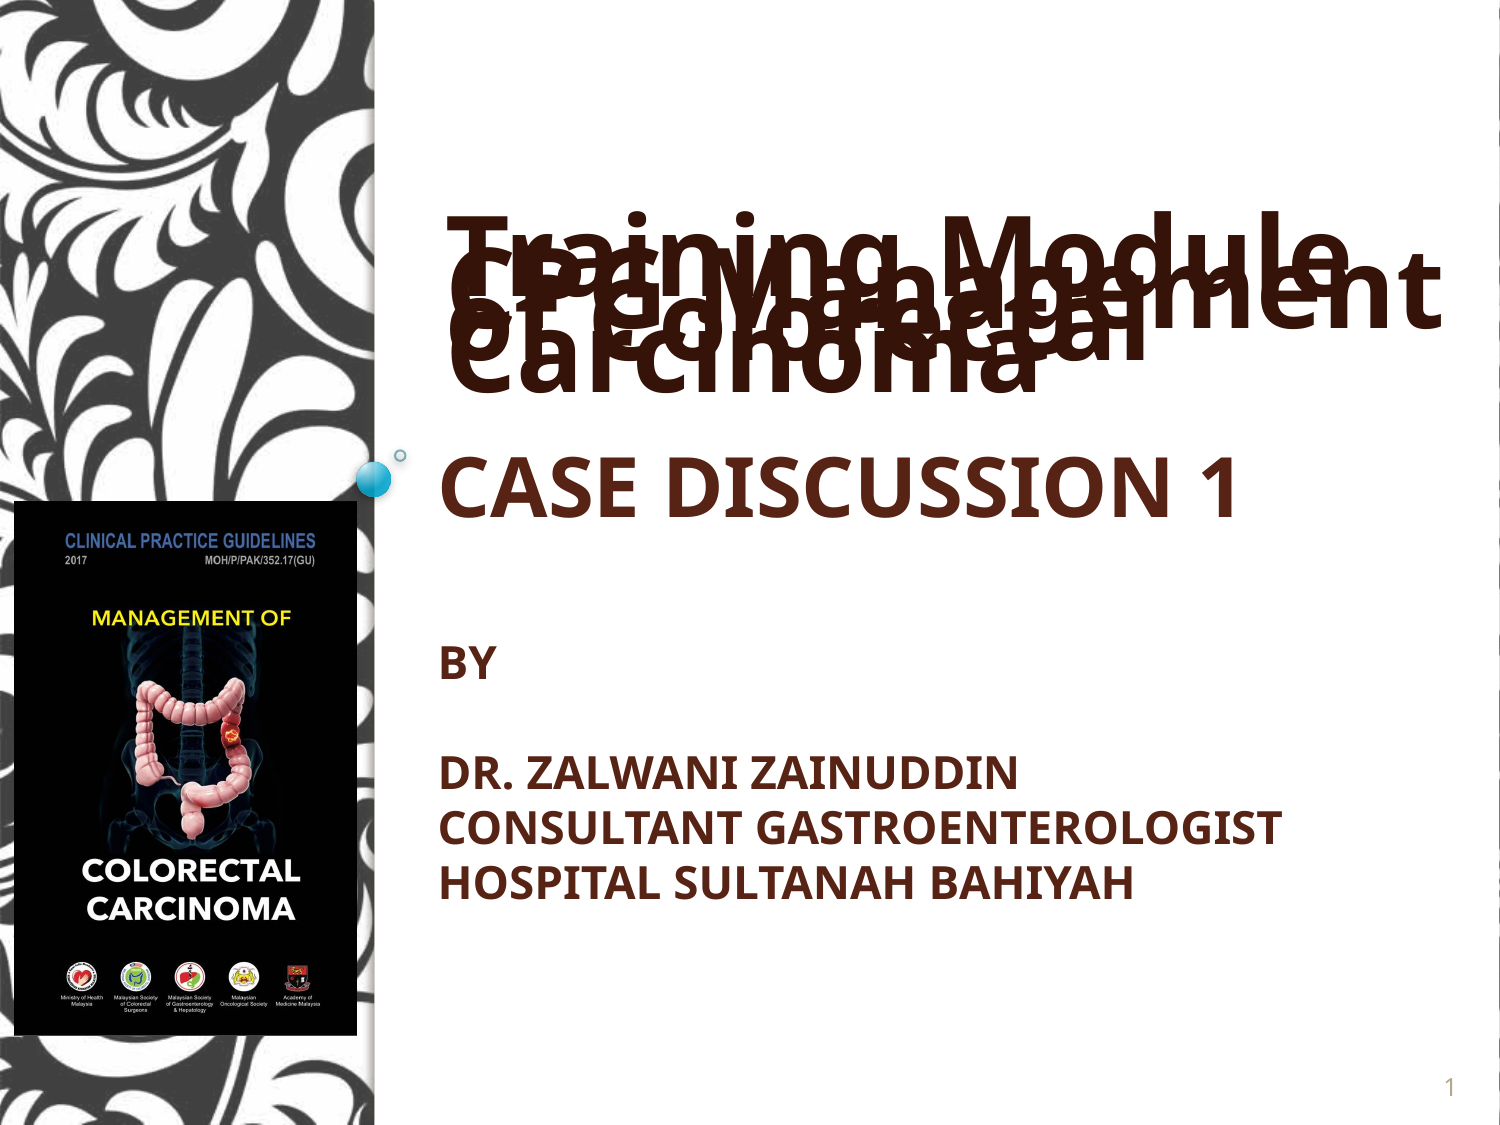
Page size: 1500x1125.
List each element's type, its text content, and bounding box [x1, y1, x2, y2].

list Training Module CPG Management of Colorectal Carcinoma [422, 174, 1473, 423]
picture [14, 501, 358, 1036]
slide_number 1 [1413, 1034, 1488, 1113]
title CASE DISCUSSION 1 by DR. ZALWANI ZAINUDDIN CONSULTANT GASTROENTEROLOGIST Hospital Sultanah bahiyah [422, 426, 1473, 988]
